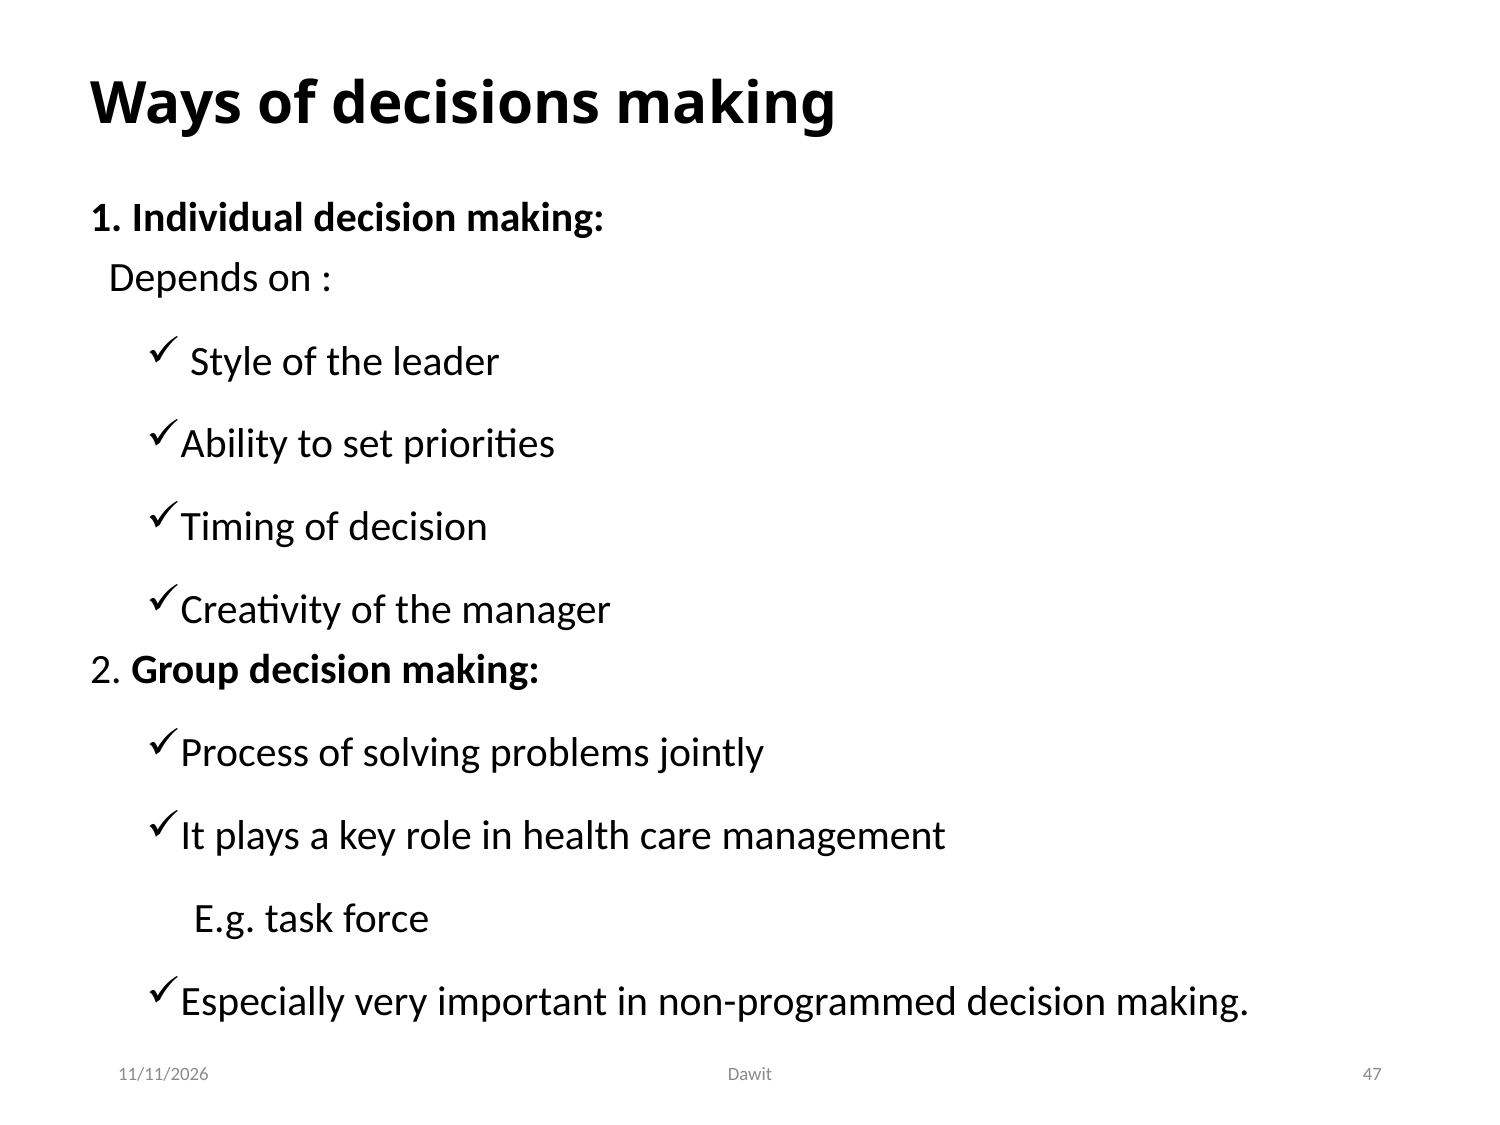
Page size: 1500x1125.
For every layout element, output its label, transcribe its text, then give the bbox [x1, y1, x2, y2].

slide_number 47 [1059, 1042, 1397, 1103]
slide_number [103, 1042, 441, 1103]
footer Dawit [496, 1042, 1004, 1103]
list 1. Individual decision making: Depends on : Style of the leader Ability to set priorities Timing of decision Creativity of the manager 2. Group decision making: Process of solving problems jointly It plays a key role in health care management E.g. task force Especially very important in non-programmed decision making. [75, 187, 1475, 1125]
title Ways of decisions making [75, 60, 1425, 149]
